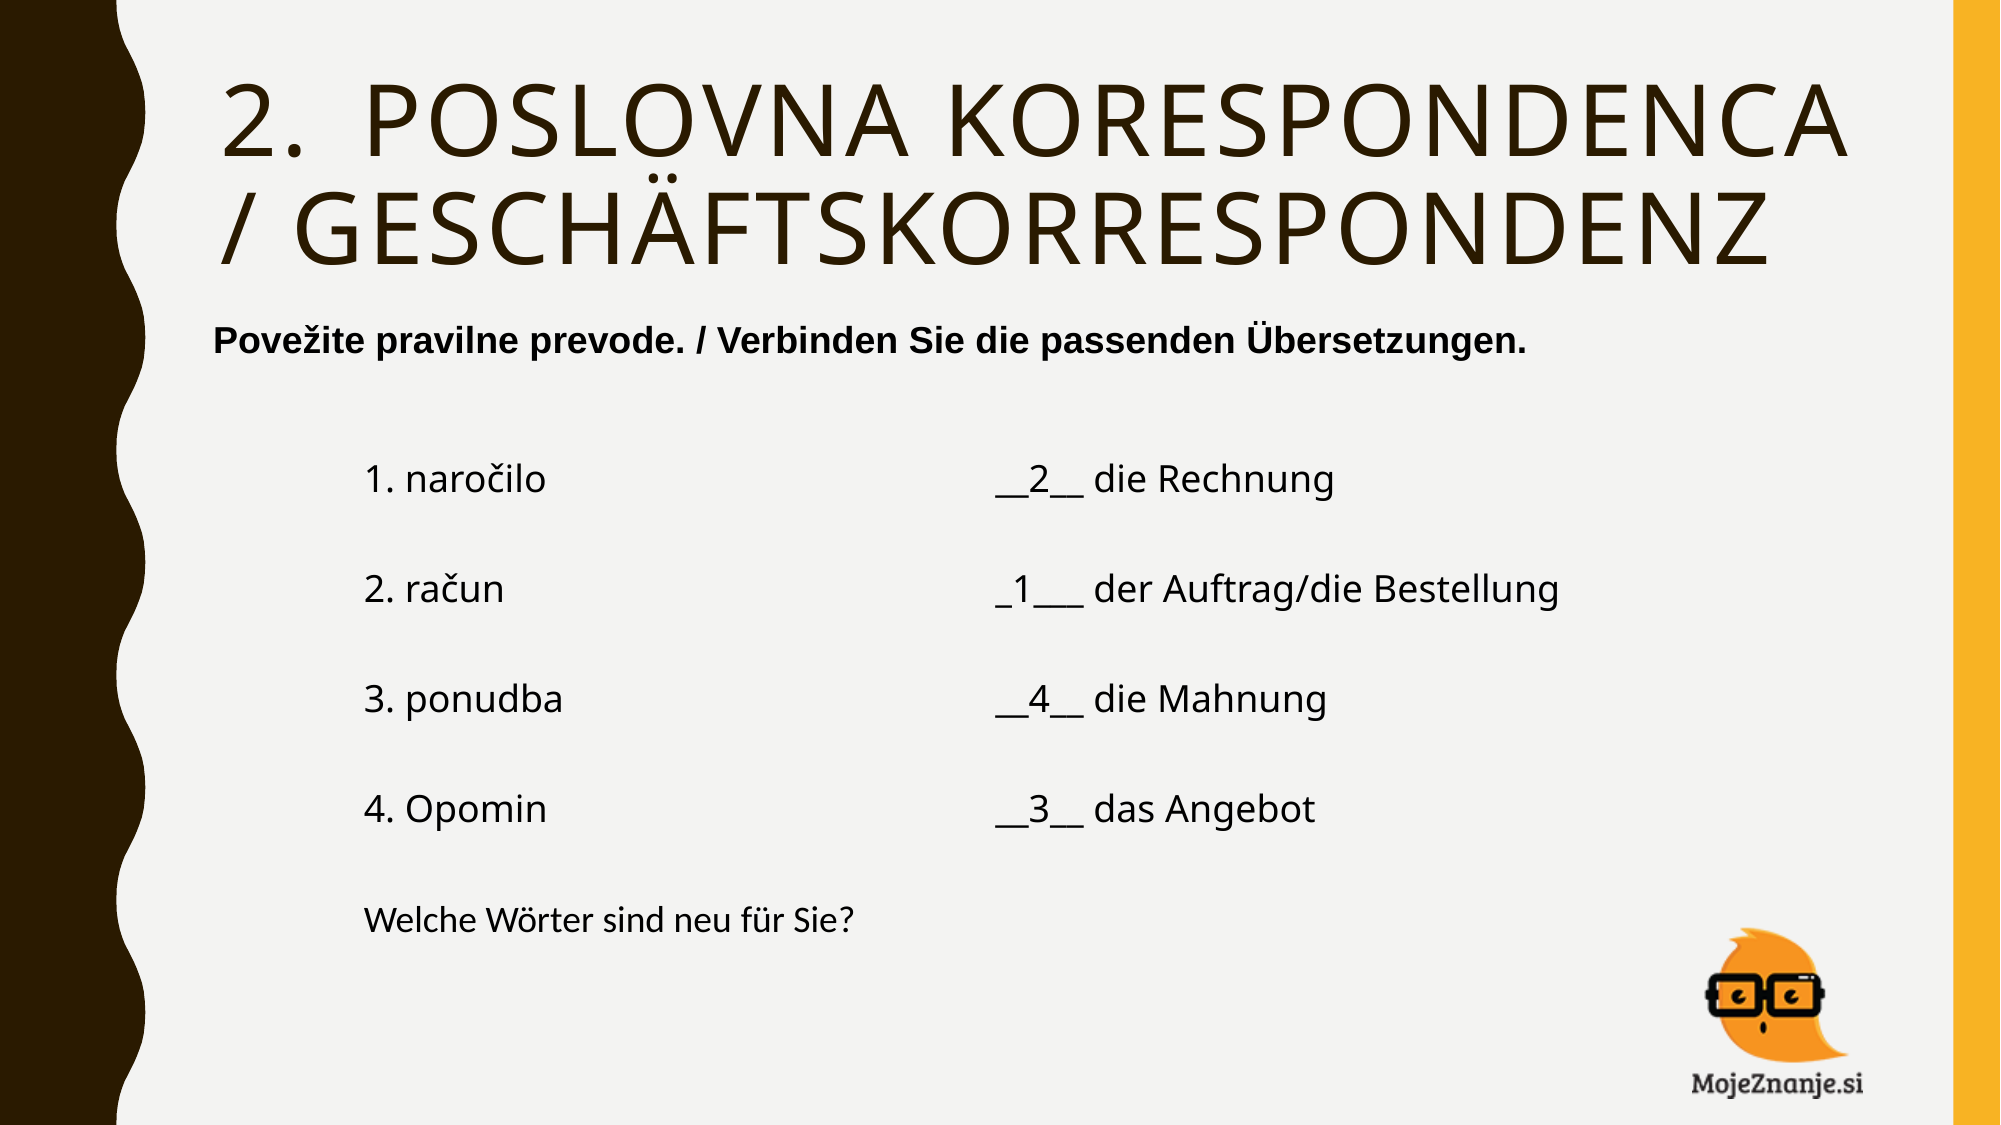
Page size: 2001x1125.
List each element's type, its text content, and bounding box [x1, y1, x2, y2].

table_cell 3. ponudba [353, 672, 984, 782]
text_box Povežite pravilne prevode. / Verbinden Sie die passenden Übersetzungen. [198, 308, 2000, 413]
table_cell __3__ das Angebot [984, 782, 1616, 951]
table_cell __4__ die Mahnung [984, 672, 1616, 782]
title 2. POSLOVNA KORESPONDENCA / GESCHÄFTSKORRESPONDENZ [205, 62, 1875, 308]
table_cell _1___ der Auftrag/die Bestellung [984, 563, 1616, 672]
table_cell 4. Opomin Welche Wörter sind neu für Sie? [353, 782, 984, 951]
table_cell 2. račun [353, 563, 984, 672]
table_header 1. naročilo [353, 453, 984, 563]
picture [1692, 926, 1863, 1099]
table_header __2__ die Rechnung [984, 453, 1616, 563]
